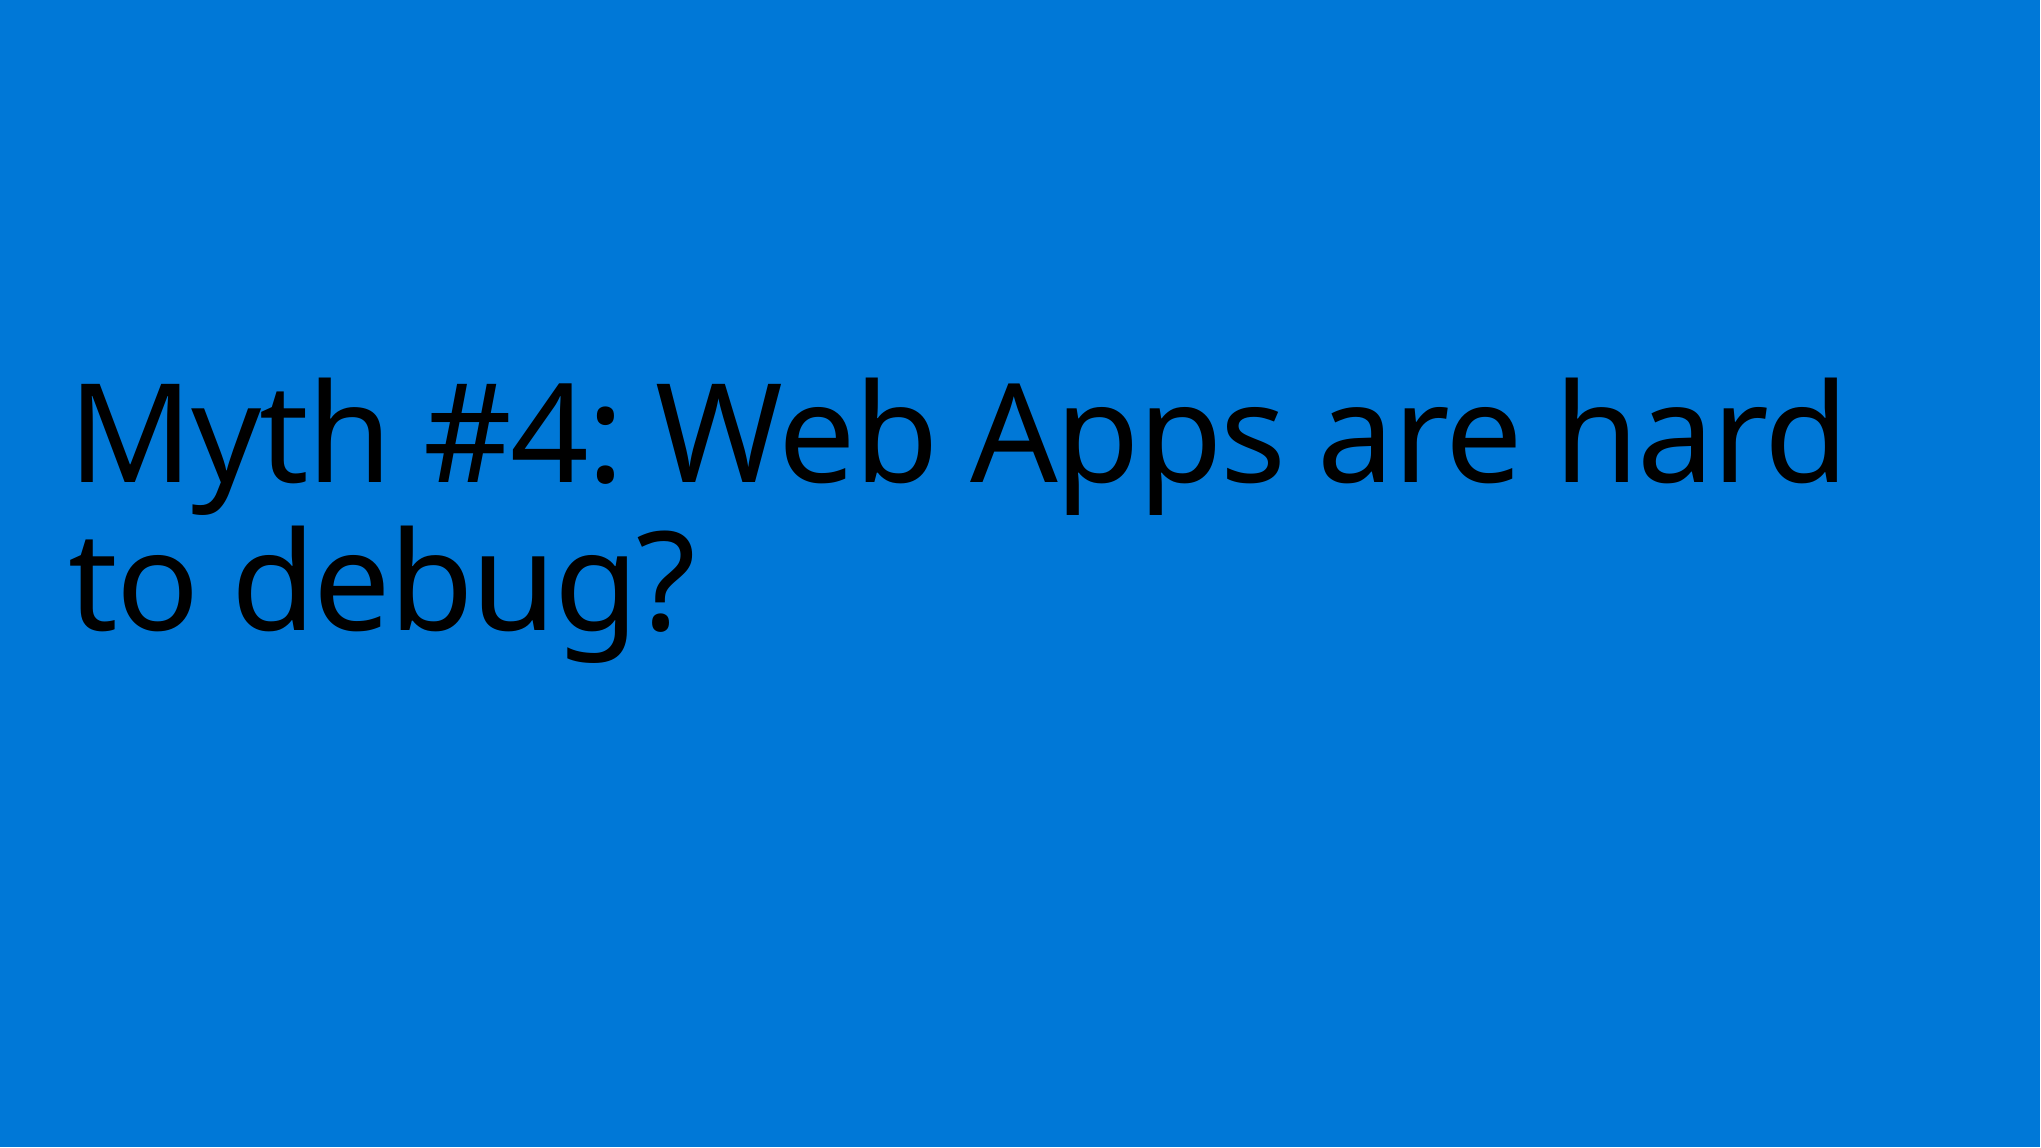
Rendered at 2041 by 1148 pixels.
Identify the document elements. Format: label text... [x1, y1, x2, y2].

title Myth #4: Web Apps are hard to debug? [45, 348, 1996, 679]
